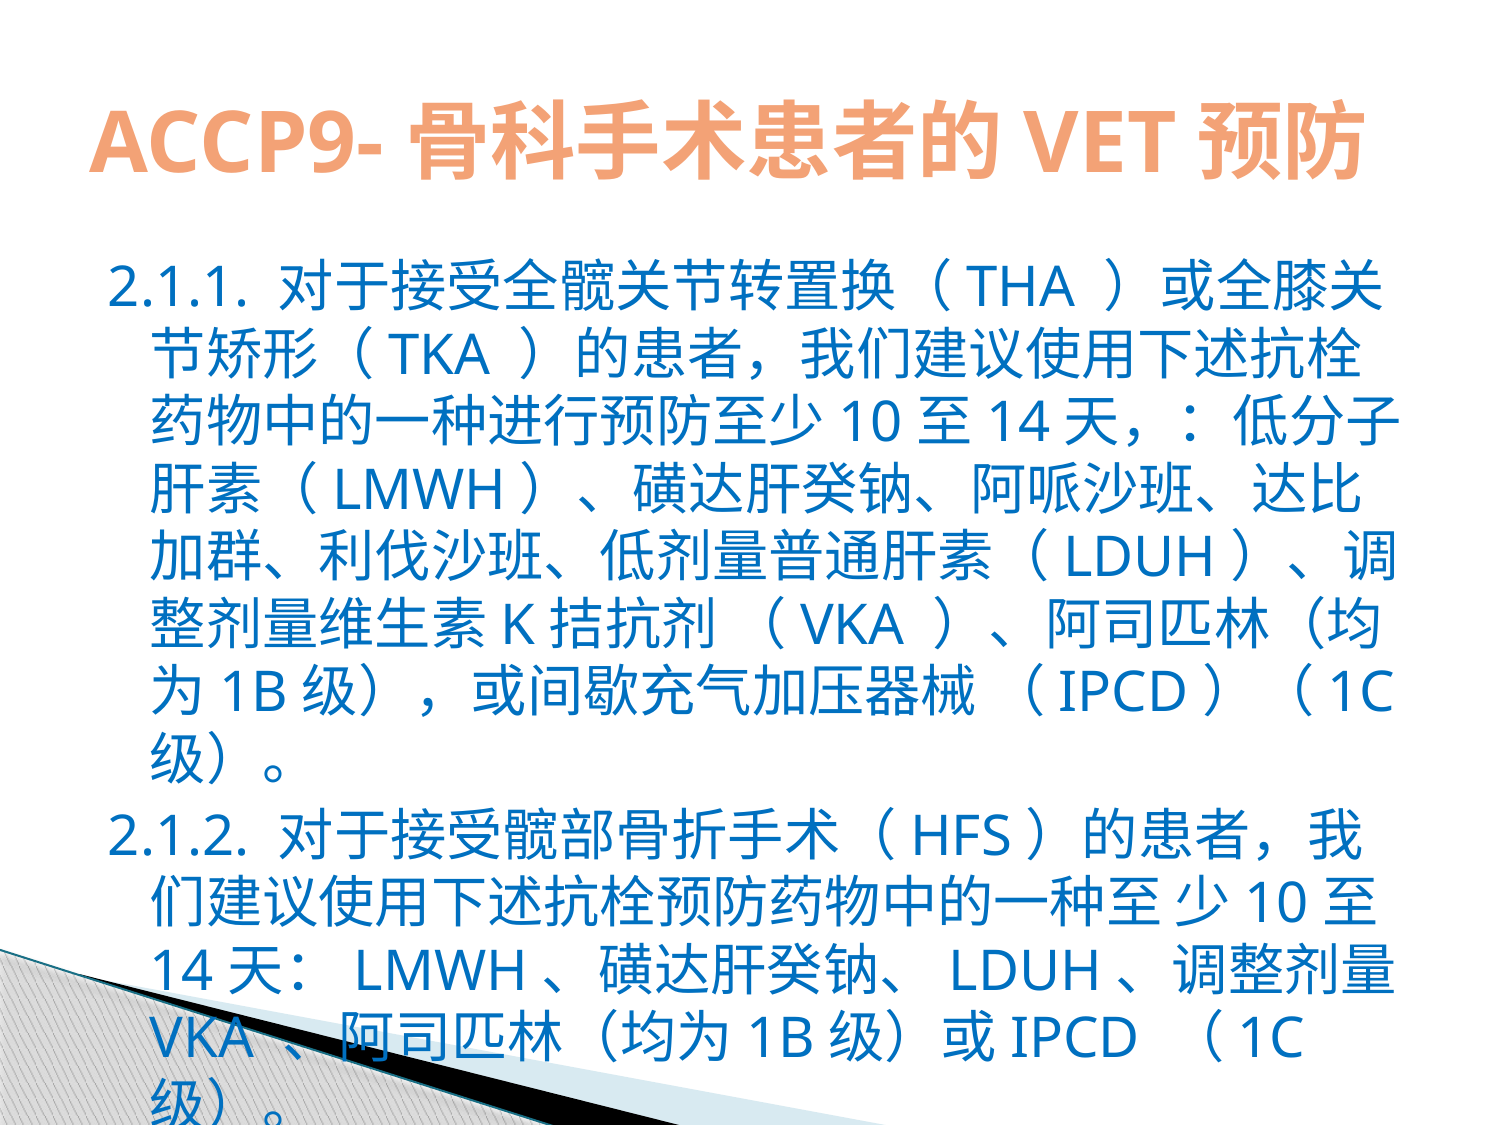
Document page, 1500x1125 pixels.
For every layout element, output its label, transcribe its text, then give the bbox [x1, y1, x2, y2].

list 2.1.1. 对于接受全髋关节转置换（THA ）或全膝关节矫形（TKA ）的患者，我们建议使用下述抗栓药物中的一种进行预防至少10至14天，：低分子肝素（LMWH）、磺达肝癸钠、阿哌沙班、达比加群、利伐沙班、低剂量普通肝素（LDUH）、调整剂量维生素K拮抗剂 （VKA ）、阿司匹林（均为1B级），或间歇充气加压器械 （IPCD）（1C级）。 2.1.2. 对于接受髋部骨折手术（HFS）的患者，我们建议使用下述抗栓预防药物中的一种至 少10至14天：LMWH、磺达肝癸钠、LDUH、调整剂量VKA 、阿司匹林（均为1B级）或IPCD （1C级）。 [74, 242, 1426, 1044]
title ACCP9-骨科手术患者的VET预防 [75, 45, 1425, 233]
